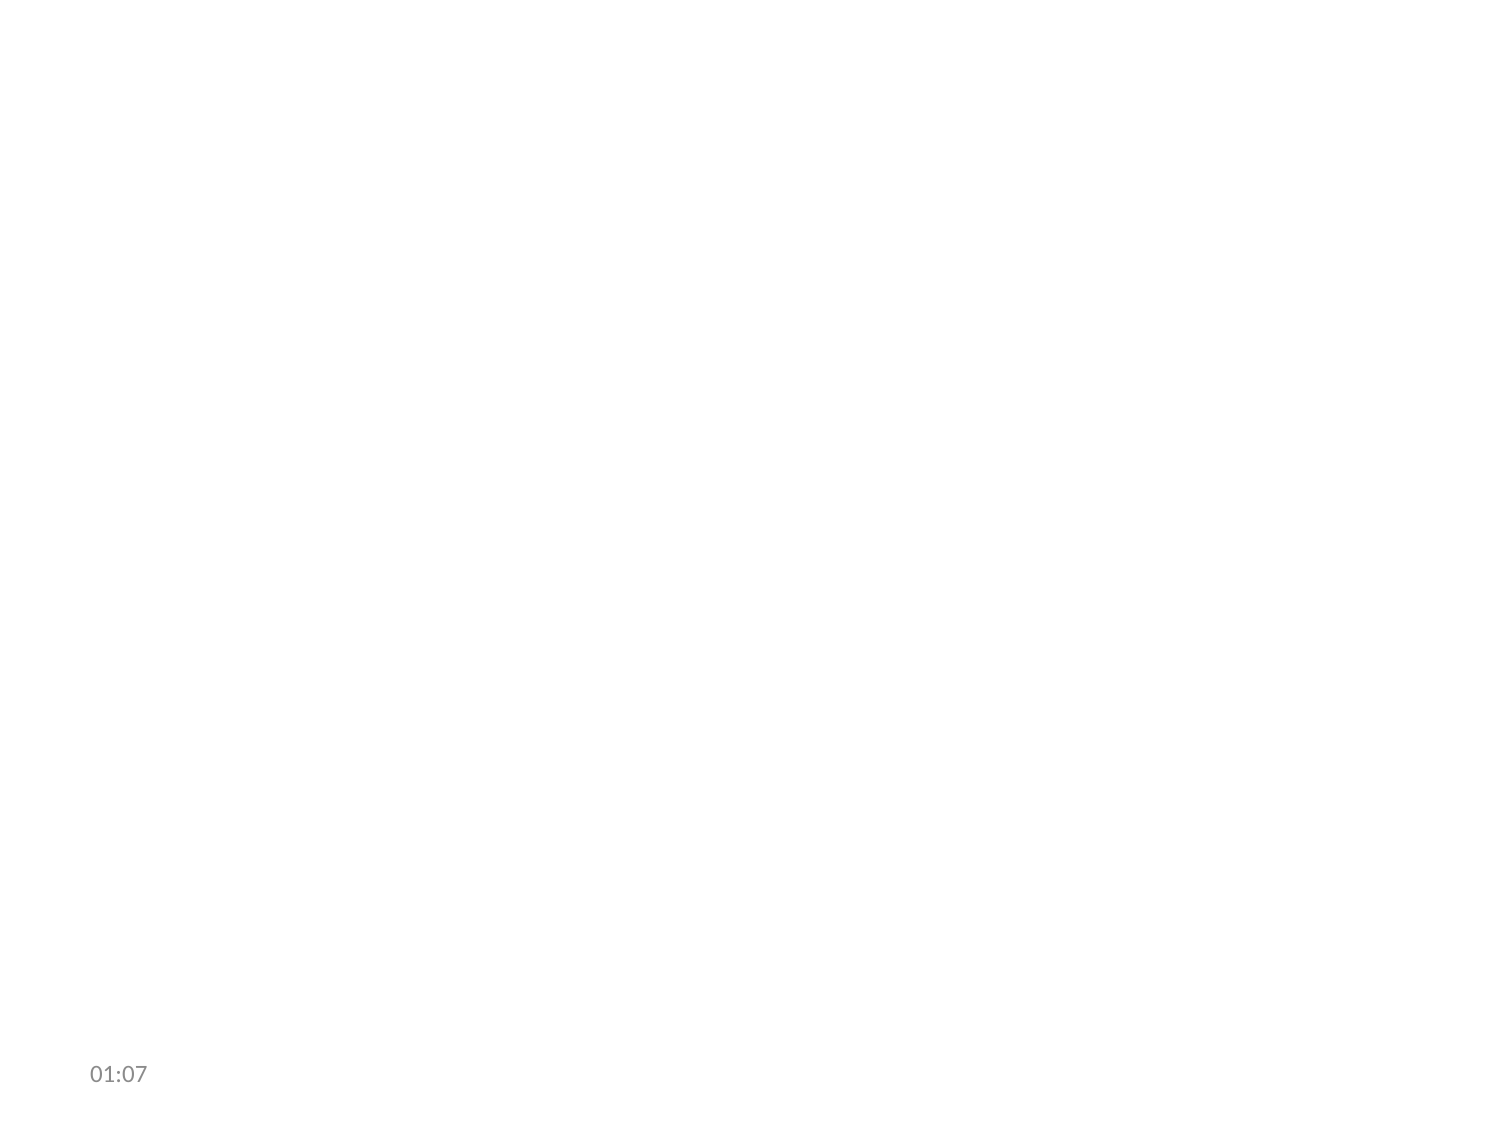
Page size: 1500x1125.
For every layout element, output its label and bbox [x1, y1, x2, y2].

slide_number [75, 1042, 425, 1103]
